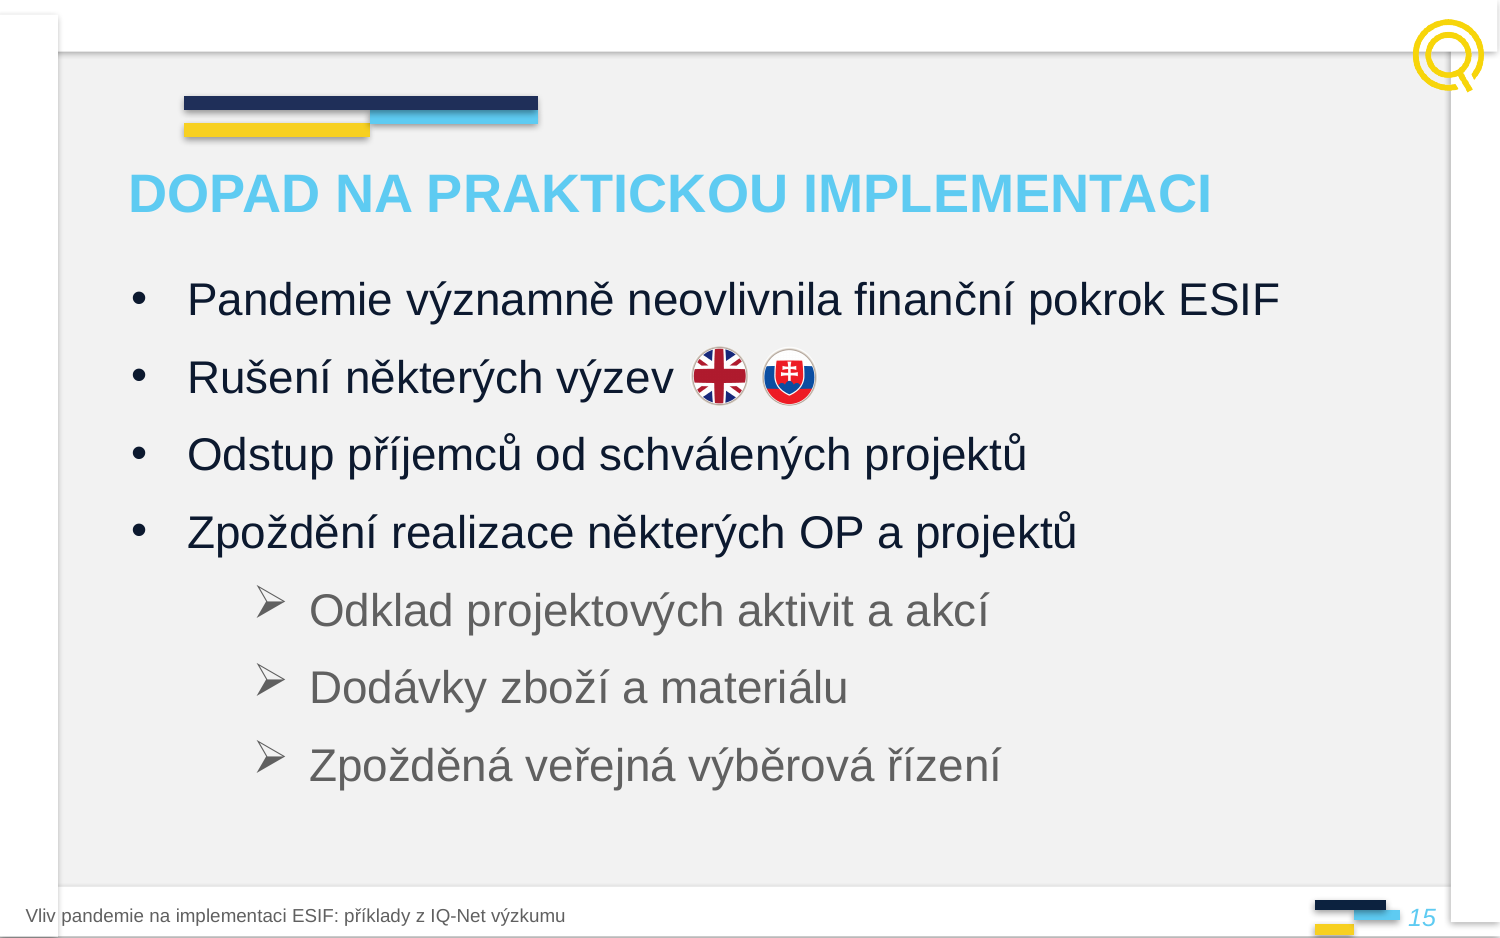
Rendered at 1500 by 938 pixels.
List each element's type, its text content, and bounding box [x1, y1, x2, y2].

slide_number 15 [1353, 893, 1451, 938]
picture [689, 346, 749, 406]
list Dopad na praktickou implementaci [113, 151, 1333, 237]
list Pandemie významně neovlivnila finanční pokrok ESIF Rušení některých výzev Odstup příjemců od schválených projektů Zpoždění realizace některých OP a projektů Odklad projektových aktivit a akcí Dodávky zboží a materiálu Zpožděná veřejná výběrová řízení [116, 259, 1354, 846]
picture [760, 346, 818, 406]
picture [1412, 19, 1490, 96]
list Vliv pandemie na implementaci ESIF: příklady z IQ-Net výzkumu [10, 896, 720, 938]
